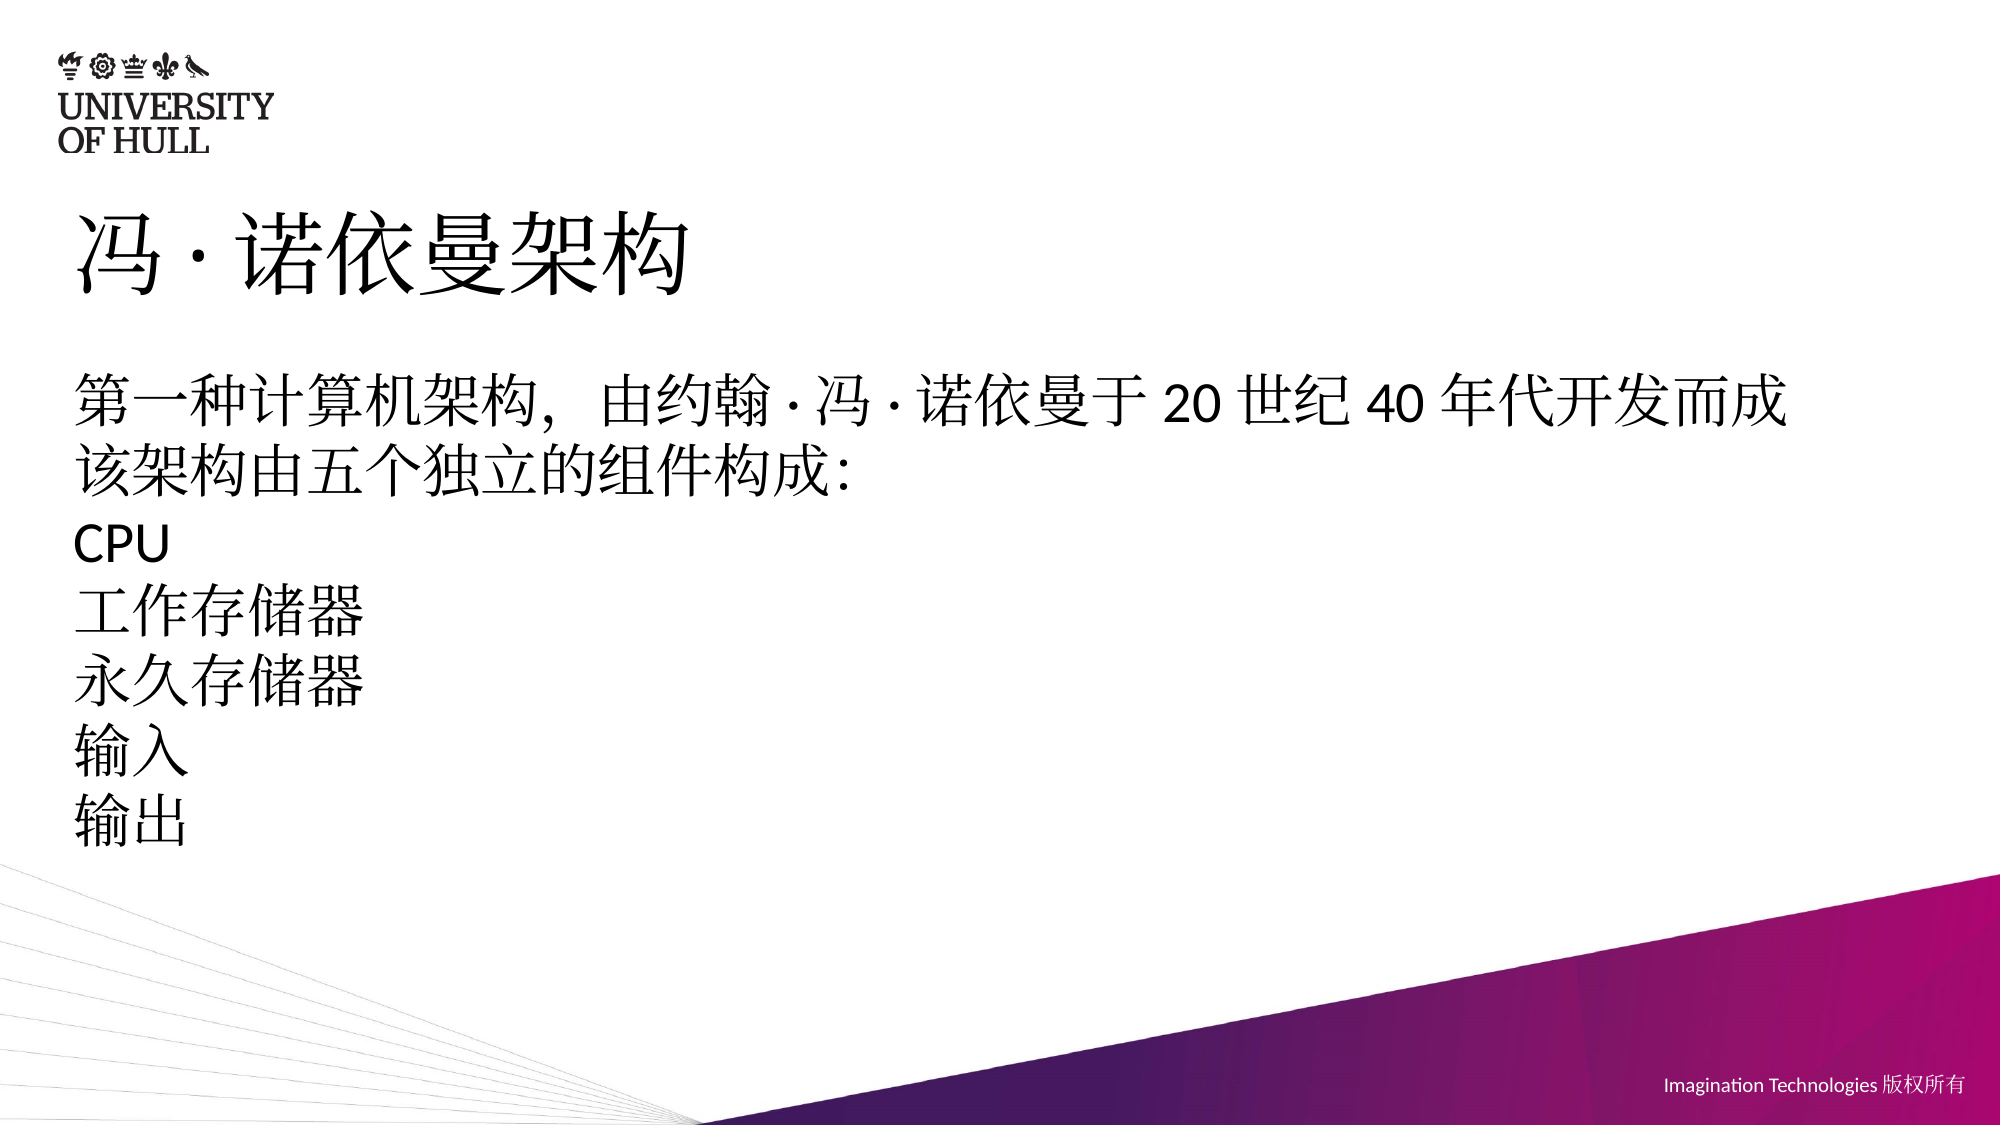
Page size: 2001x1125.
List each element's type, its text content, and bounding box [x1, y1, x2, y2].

title 冯·诺依曼架构 [57, 178, 1931, 340]
picture [0, 0, 2000, 1125]
list 第一种计算机架构，由约翰·冯·诺依曼于20世纪40年代开发而成 该架构由五个独立的组件构成： CPU 工作存储器 永久存储器 输入 输出 [57, 356, 1931, 1074]
